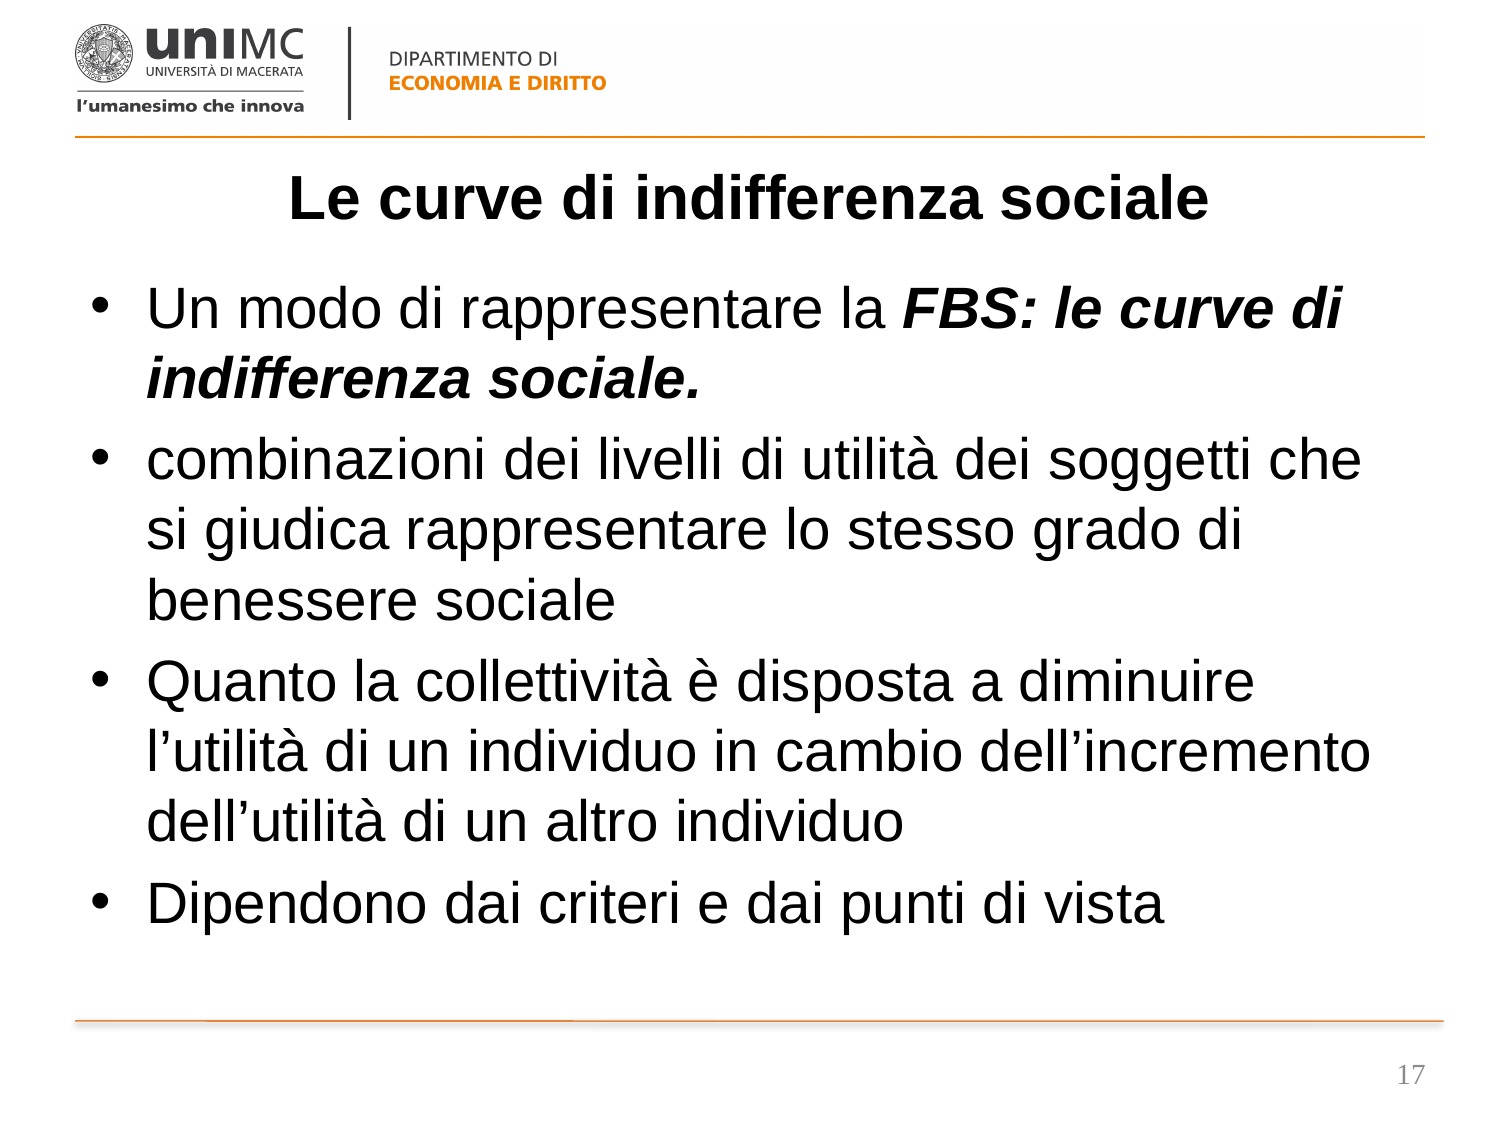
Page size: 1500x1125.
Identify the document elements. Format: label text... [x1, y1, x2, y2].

slide_number 17 [1091, 1042, 1442, 1103]
picture [75, 24, 1425, 138]
list Un modo di rappresentare la FBS: le curve di indifferenza sociale. combinazioni dei livelli di utilità dei soggetti che si giudica rappresentare lo stesso grado di benessere sociale Quanto la collettività è disposta a diminuire l’utilità di un individuo in cambio dell’incremento dell’utilità di un altro individuo Dipendono dai criteri e dai punti di vista [75, 262, 1425, 1005]
title Le curve di indifferenza sociale [75, 149, 1425, 241]
